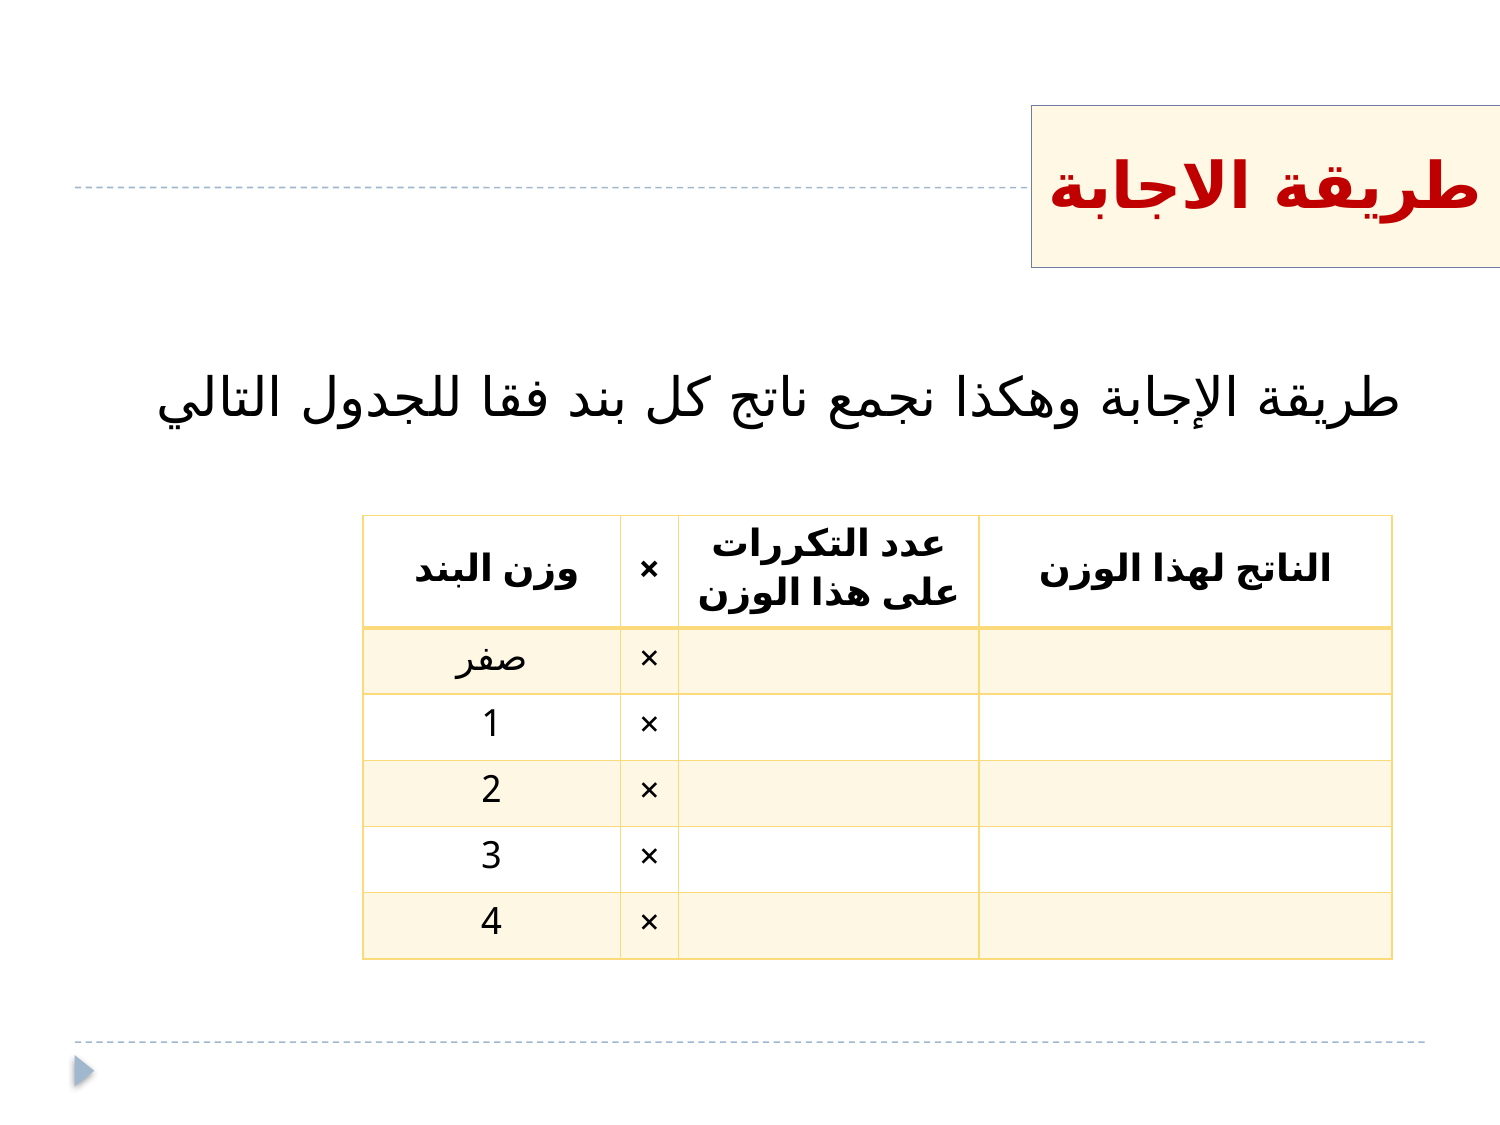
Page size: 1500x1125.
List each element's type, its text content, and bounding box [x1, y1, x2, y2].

table_cell صفر [364, 630, 620, 693]
table_cell × [621, 630, 678, 693]
table_cell [980, 761, 1391, 826]
table_header وزن البند [364, 516, 620, 626]
table_cell [679, 761, 978, 826]
table_cell [679, 893, 978, 958]
table_cell 3 [364, 827, 620, 892]
table_cell [980, 893, 1391, 958]
table_cell [679, 695, 978, 760]
list طريقة الإجابة وهكذا نجمع ناتج كل بند فقا للجدول التالي [75, 200, 1425, 1010]
table_header عدد التكررات على هذا الوزن [679, 516, 978, 626]
title طريقة الاجابة [1031, 105, 1500, 268]
table_cell × [621, 761, 678, 826]
table_cell 4 [364, 893, 620, 958]
table_header الناتج لهذا الوزن [980, 516, 1391, 626]
table_cell × [621, 893, 678, 958]
table_cell [980, 827, 1391, 892]
table_cell × [621, 827, 678, 892]
table_cell × [621, 695, 678, 760]
table_cell 1 [364, 695, 620, 760]
table_cell [679, 630, 978, 693]
table_cell [679, 827, 978, 892]
table_cell [980, 695, 1391, 760]
table_cell 2 [364, 761, 620, 826]
table_header × [621, 516, 678, 626]
table_cell [980, 630, 1391, 693]
